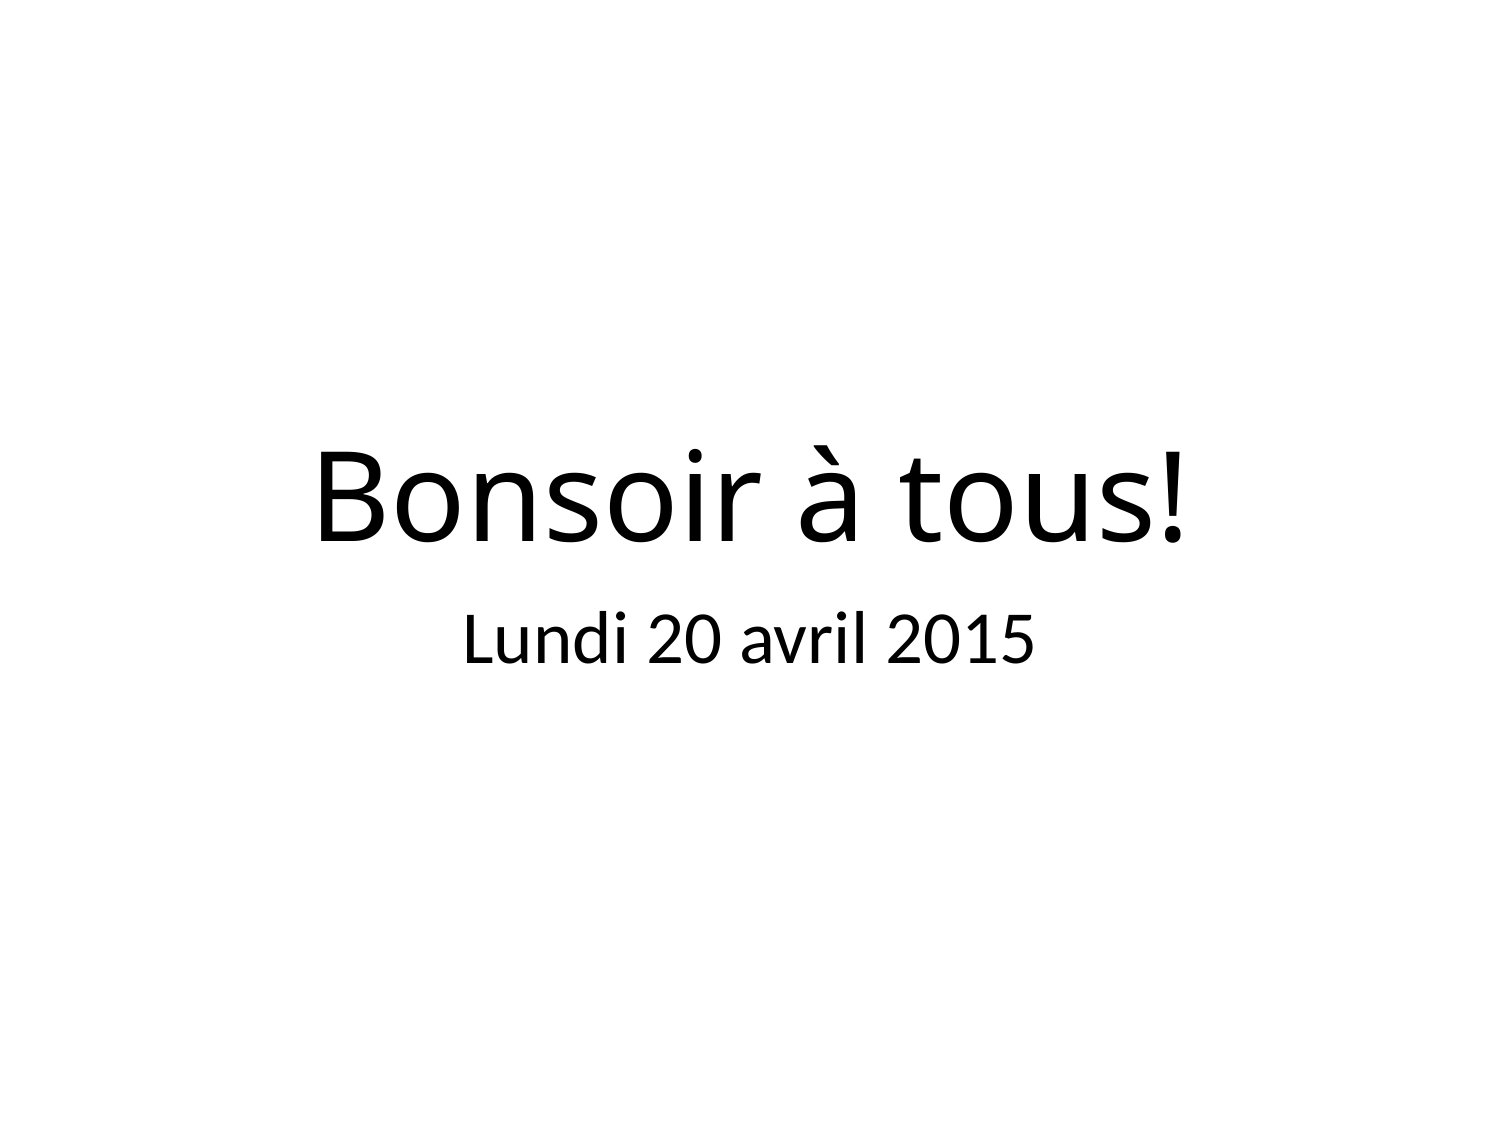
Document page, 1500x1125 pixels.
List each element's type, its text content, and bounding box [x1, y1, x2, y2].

subtitle Lundi 20 avril 2015 [187, 590, 1313, 863]
title Bonsoir à tous! [112, 184, 1388, 576]
